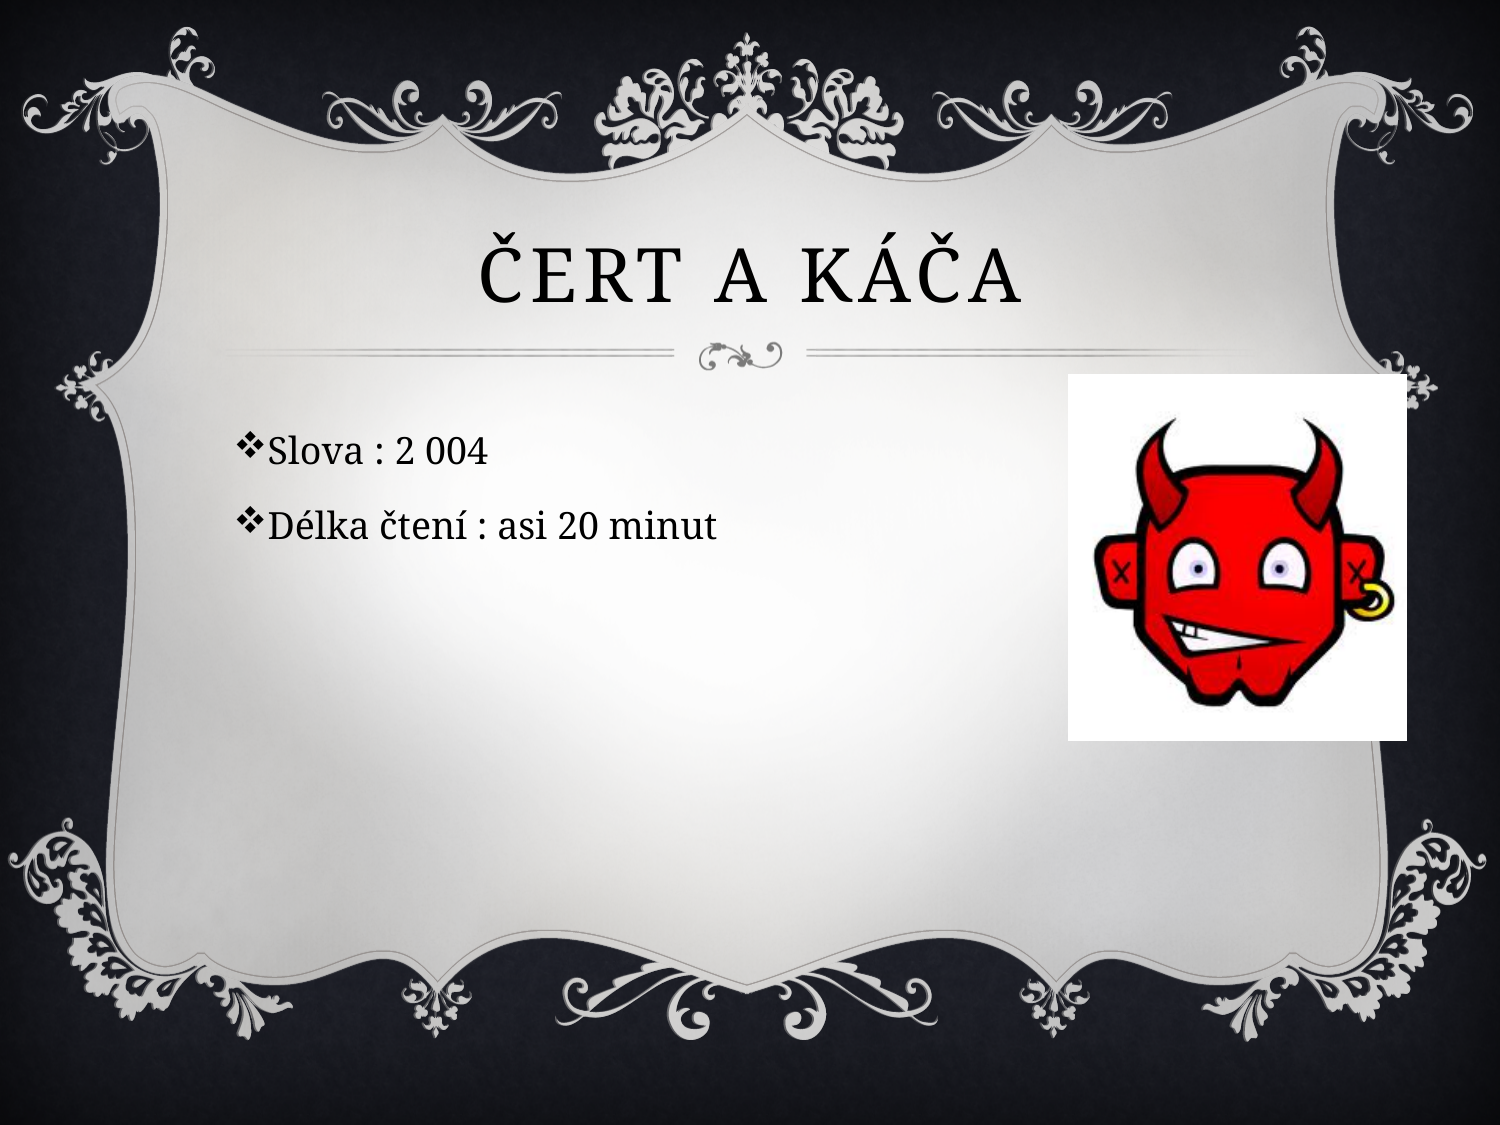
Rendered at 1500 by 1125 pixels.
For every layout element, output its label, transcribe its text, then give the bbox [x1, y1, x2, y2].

picture [0, 374, 1500, 1125]
picture [0, 0, 1500, 265]
title Čert a káča [225, 212, 1275, 325]
list Slova : 2 004 Délka čtení : asi 20 minut [218, 397, 1269, 898]
